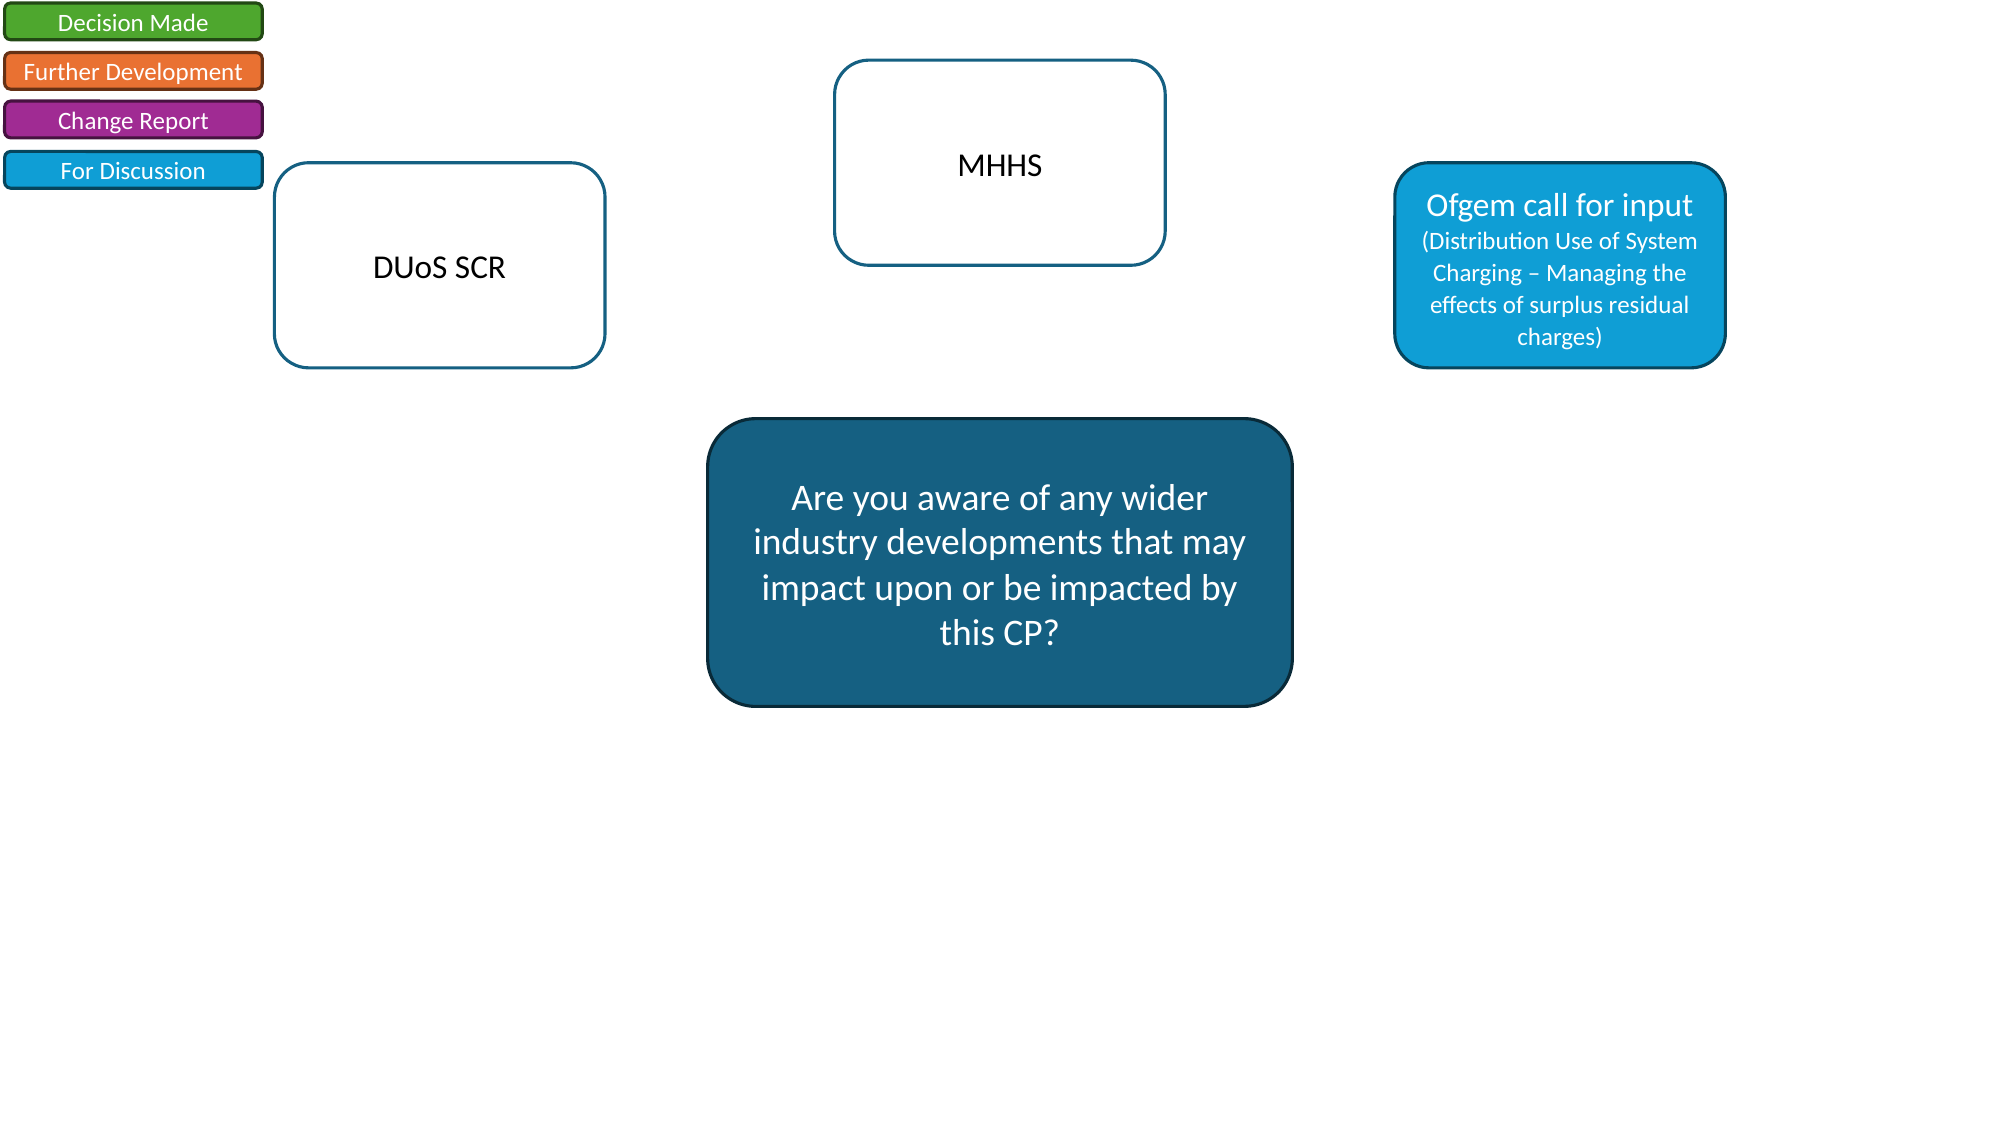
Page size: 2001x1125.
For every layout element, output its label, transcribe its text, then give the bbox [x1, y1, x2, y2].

text_box Decision Made [2, 1, 264, 42]
text_box MHHS [833, 58, 1167, 267]
text_box Further Development [2, 50, 264, 91]
text_box For Discussion [2, 149, 264, 190]
text_box Change Report [2, 99, 264, 140]
text_box Are you aware of any wider industry developments that may impact upon or be impacted by this CP? [706, 417, 1294, 708]
text_box Ofgem call for input (Distribution Use of System Charging – Managing the effects of surplus residual charges) [1393, 161, 1727, 370]
text_box DUoS SCR [272, 161, 607, 370]
